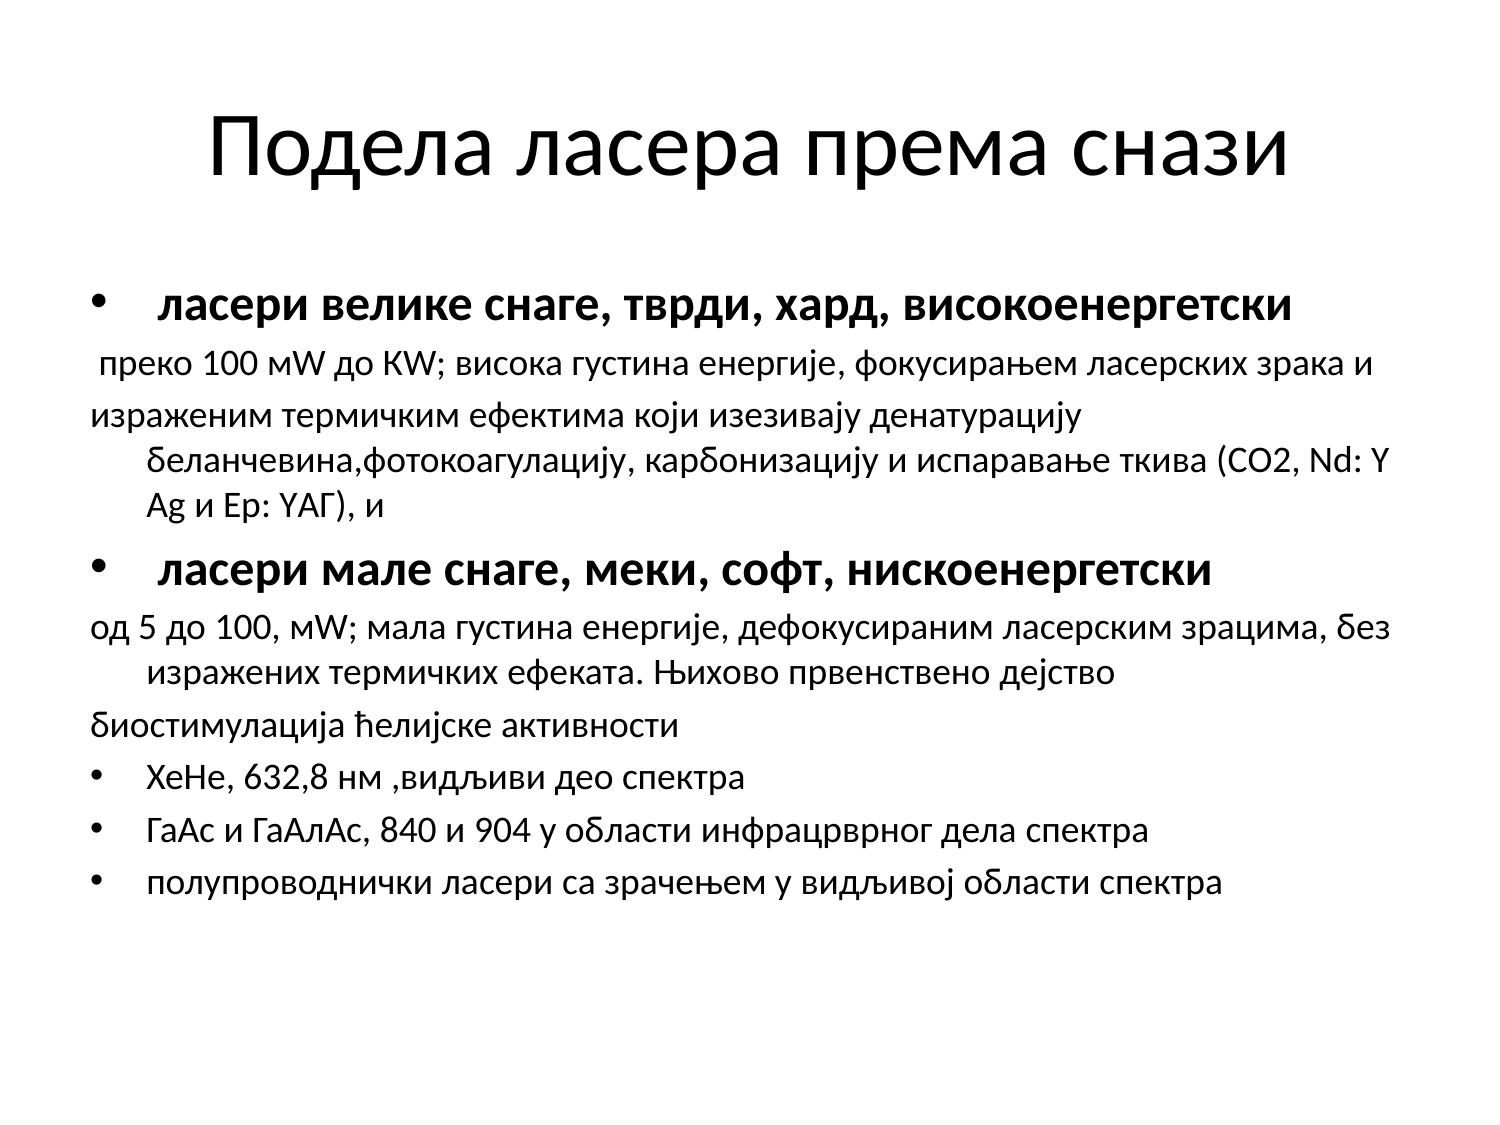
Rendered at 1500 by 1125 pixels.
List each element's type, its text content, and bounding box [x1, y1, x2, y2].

list ласери велике снаге, тврди, хард, високоенергетски преко 100 мW до КW; висока густина енергије, фокусирањем ласерских зрака и израженим термичким ефектима који изезивају денатурацију беланчевина,фотокоагулацију, карбонизацију и испаравање ткива (СО2, Nd: Y Аg и Ер: YАГ), и ласери мале снаге, меки, софт, нискоенергетски од 5 до 100, мW; малa густинa енергије, дефокусираним ласерским зрацима, без изражених термичких ефеката. Њихово првенствено дејство биостимулација ћелијске активности ХеНе, 632,8 нм ,видљиви део спектра ГаАс и ГаАлАс, 840 и 904 у области инфрацрврног дела спектра полупроводнички ласери са зрачењем у видљивој области спектра [75, 262, 1425, 1005]
title Подела ласера према снази [75, 45, 1425, 233]
